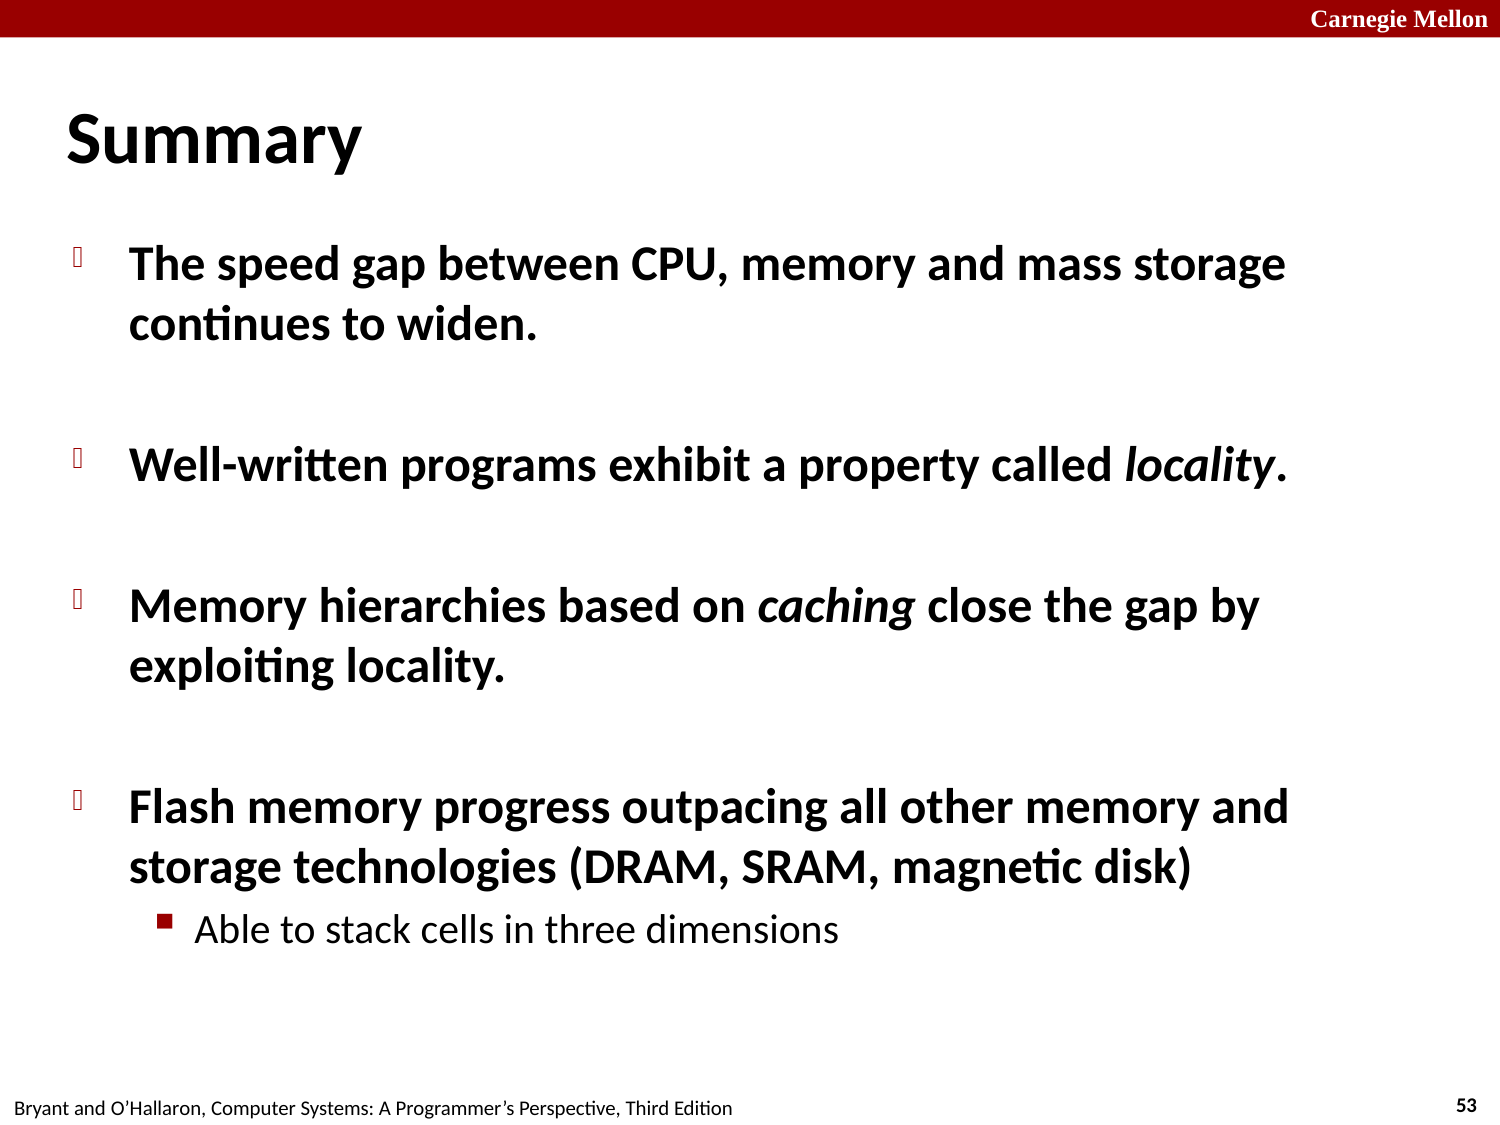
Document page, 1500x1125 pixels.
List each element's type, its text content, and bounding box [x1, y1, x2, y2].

title Summary [58, 70, 1305, 197]
slide_number 53 [1448, 1084, 1488, 1123]
list The speed gap between CPU, memory and mass storage continues to widen. Well-written programs exhibit a property called locality. Memory hierarchies based on caching close the gap by exploiting locality. Flash memory progress outpacing all other memory and storage technologies (DRAM, SRAM, magnetic disk) Able to stack cells in three dimensions [64, 222, 1361, 1040]
